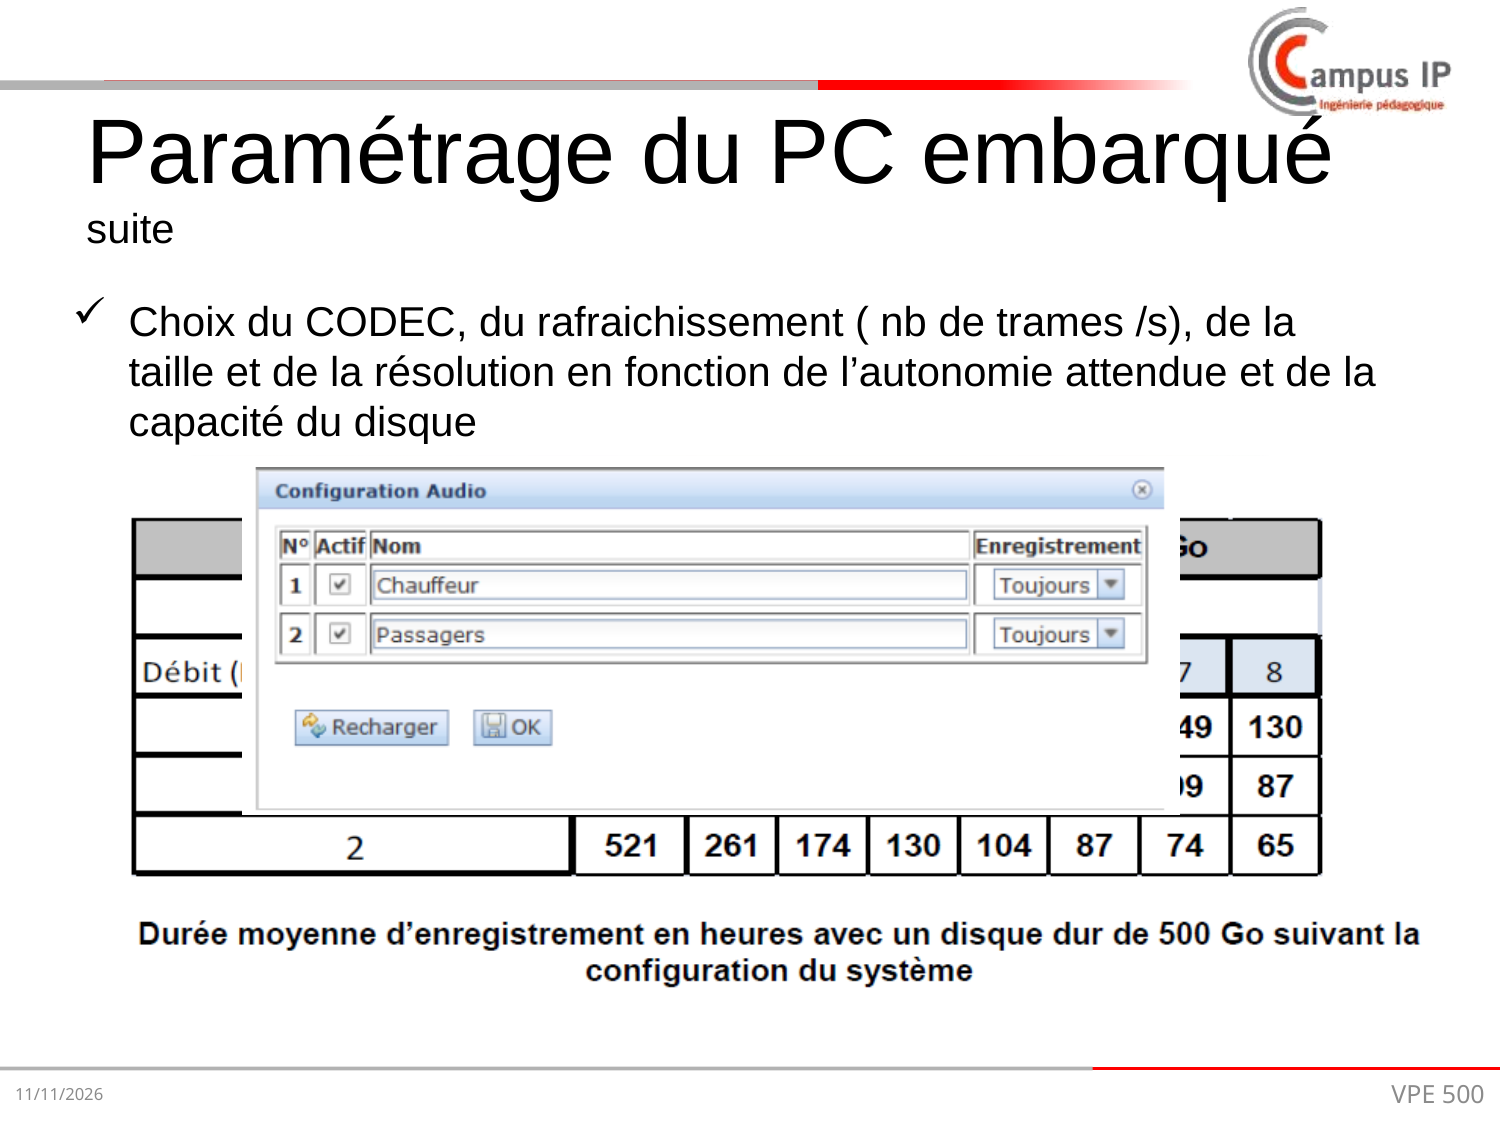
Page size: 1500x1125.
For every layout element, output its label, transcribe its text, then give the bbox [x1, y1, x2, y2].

footer VPE 500 [1025, 1065, 1500, 1125]
picture [1248, 7, 1474, 116]
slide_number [0, 1065, 350, 1125]
picture [56, 444, 1500, 1042]
list Choix du CODEC, du rafraichissement ( nb de trames /s), de la taille et de la résolution en fonction de l’autonomie attendue et de la capacité du disque Paramétrages des entrées audio et définitions des alarmes audio Déclaration et paramétrage des entrées à synchroniser : alarme d’ouverture porte alarme obstruction caméra alarmes sonore alarme chauffeur [57, 228, 1408, 454]
title Paramétrage du PC embarqué suite [71, 78, 1422, 266]
